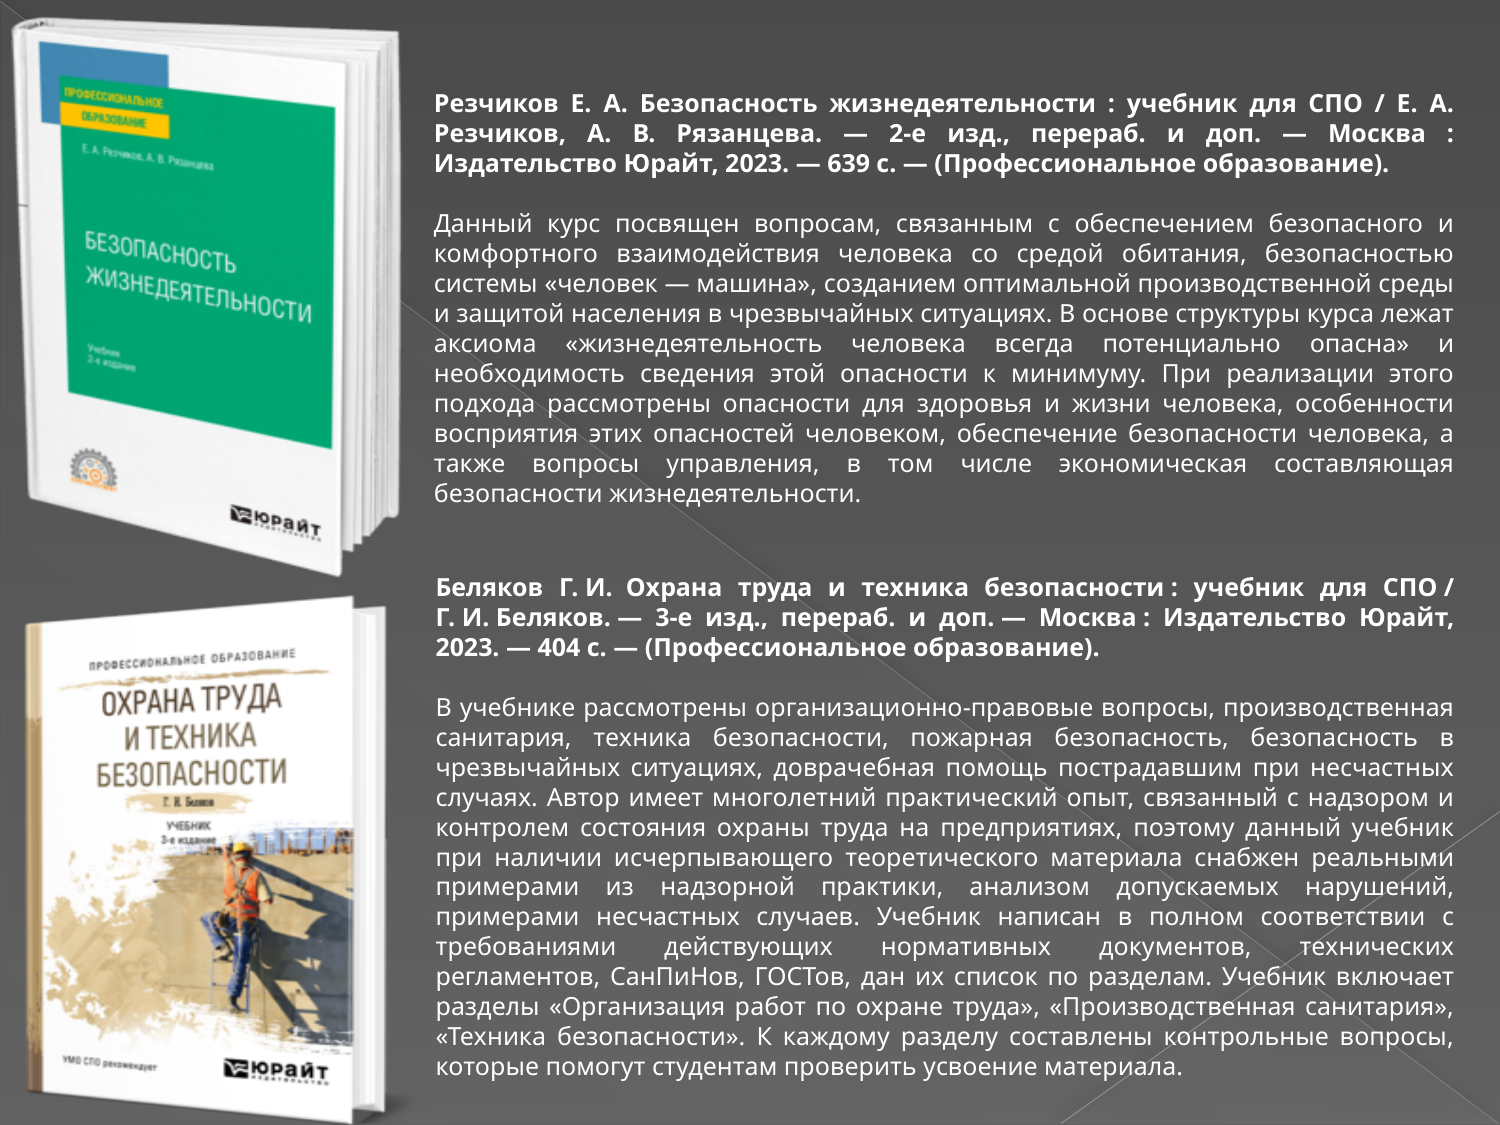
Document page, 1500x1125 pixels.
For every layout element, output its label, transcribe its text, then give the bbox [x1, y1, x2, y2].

text_box Резчиков Е. А. Безопасность жизнедеятельности : учебник для СПО / Е. А. Резчиков, А. В. Рязанцева. — 2-е изд., перераб. и доп. — Москва : Издательство Юрайт, 2023. — 639 с. — (Профессиональное образование). Данный курс посвящен вопросам, связанным с обеспечением безопасного и комфортного взаимодействия человека со средой обитания, безопасностью системы «человек — машина», созданием оптимальной производственной среды и защитой населения в чрезвычайных ситуациях. В основе структуры курса лежат аксиома «жизнедеятельность человека всегда потенциально опасна» и необходимость сведения этой опасности к минимуму. При реализации этого подхода рассмотрены опасности для здоровья и жизни человека, особенности восприятия этих опасностей человеком, обеспечение безопасности человека, а также вопросы управления, в том числе экономическая составляющая безопасности жизнедеятельности. [420, 80, 1471, 515]
picture [0, 0, 432, 1125]
text_box Беляков Г. И. Охрана труда и техника безопасности : учебник для СПО / Г. И. Беляков. — 3-е изд., перераб. и доп. — Москва : Издательство Юрайт, 2023. — 404 с. — (Профессиональное образование). В учебнике рассмотрены организационно-правовые вопросы, производственная санитария, техника безопасности, пожарная безопасность, безопасность в чрезвычайных ситуациях, доврачебная помощь пострадавшим при несчастных случаях. Автор имеет многолетний практический опыт, связанный с надзором и контролем состояния охраны труда на предприятиях, поэтому данный учебник при наличии исчерпывающего теоретического материала снабжен реальными примерами из надзорной практики, анализом допускаемых нарушений, примерами несчастных случаев. Учебник написан в полном соответствии с требованиями действующих нормативных документов, технических регламентов, СанПиНов, ГОСТов, дан их список по разделам. Учебник включает разделы «Организация работ по охране труда», «Производственная санитария», «Техника безопасности». К каждому разделу составлены контрольные вопросы, которые помогут студентам проверить усвоение материала. [435, 564, 1471, 1088]
